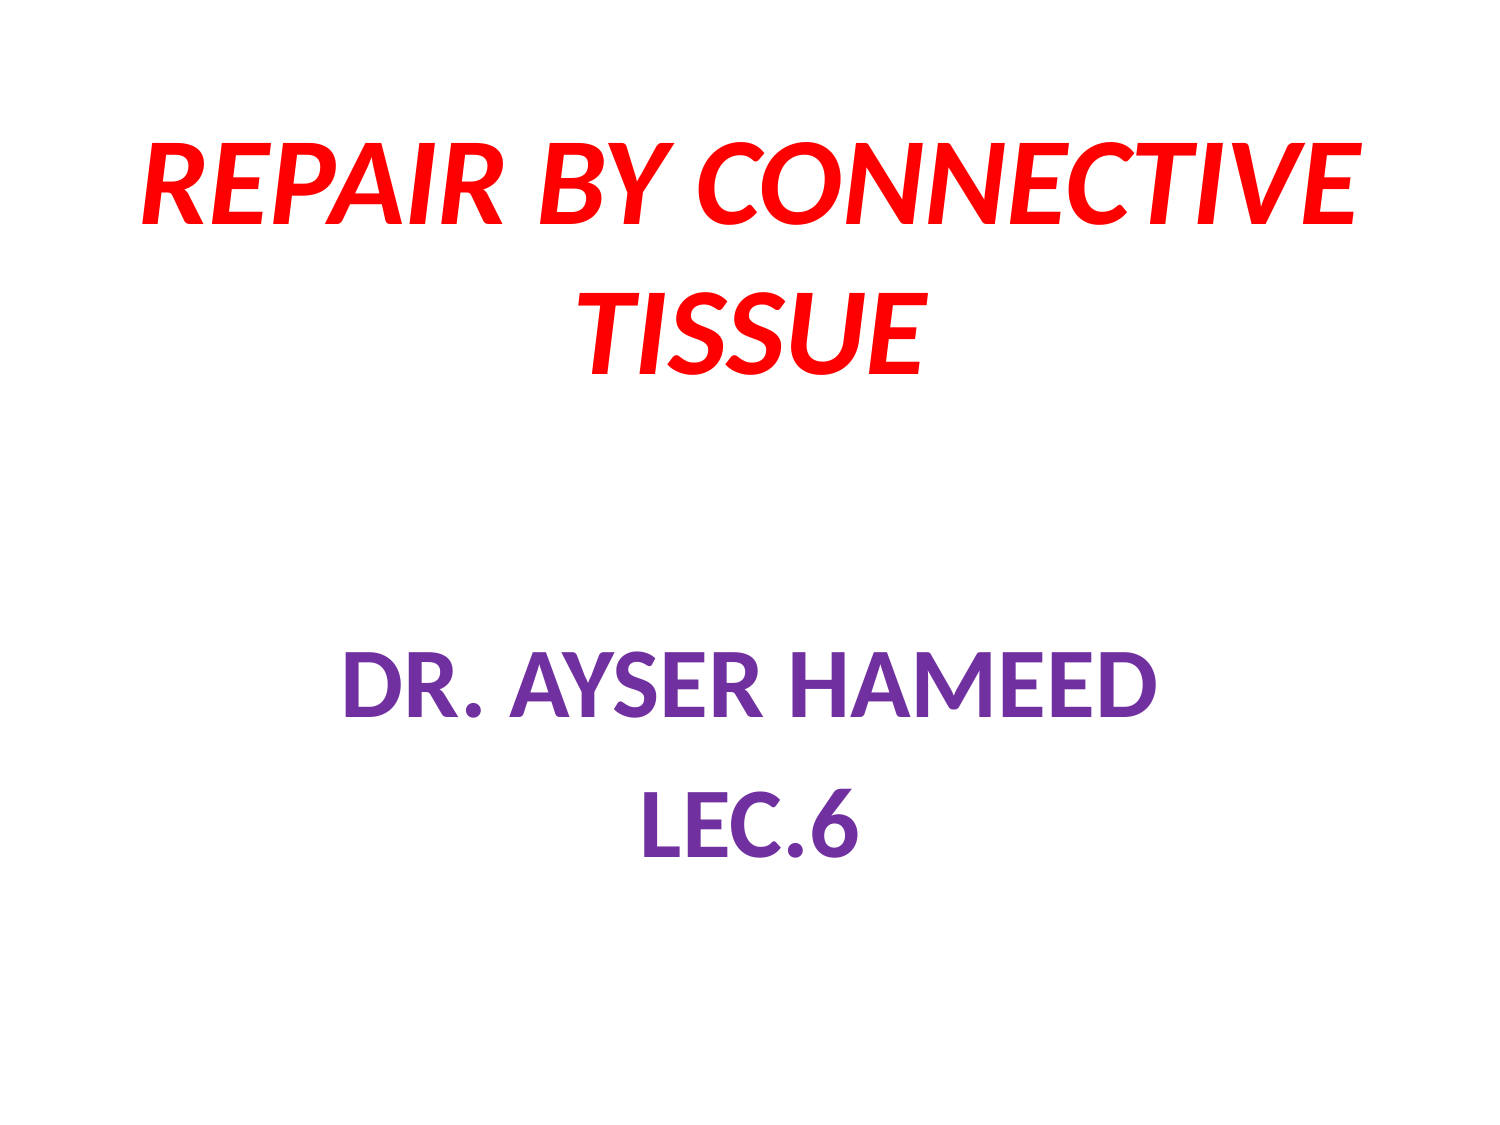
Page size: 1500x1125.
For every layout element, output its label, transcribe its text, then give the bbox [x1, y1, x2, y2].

title REPAIR BY CONNECTIVE TISSUE [0, 0, 1500, 609]
subtitle DR. AYSER HAMEED LEC.6 [0, 609, 1500, 1125]
